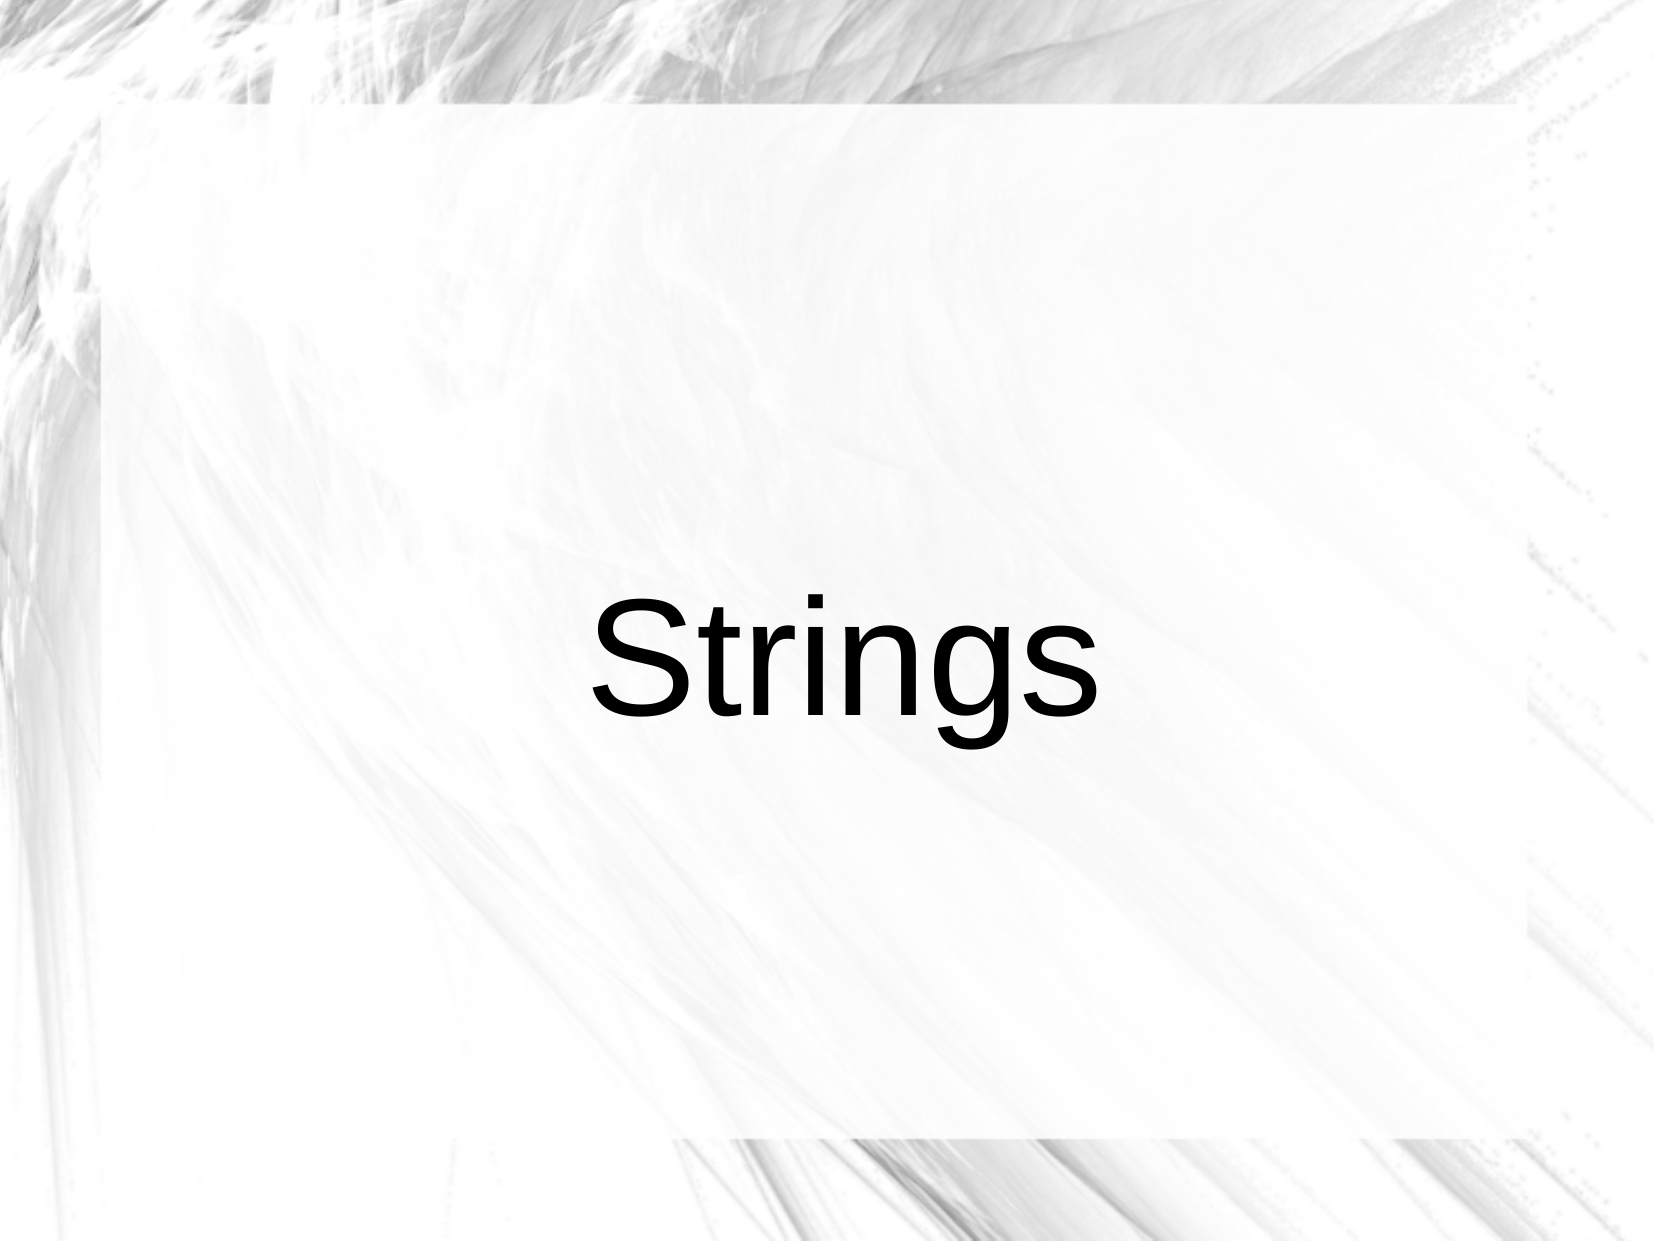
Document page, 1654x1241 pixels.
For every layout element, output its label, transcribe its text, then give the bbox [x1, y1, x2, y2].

picture [0, 0, 1654, 1241]
list Strings [118, 319, 1571, 1109]
